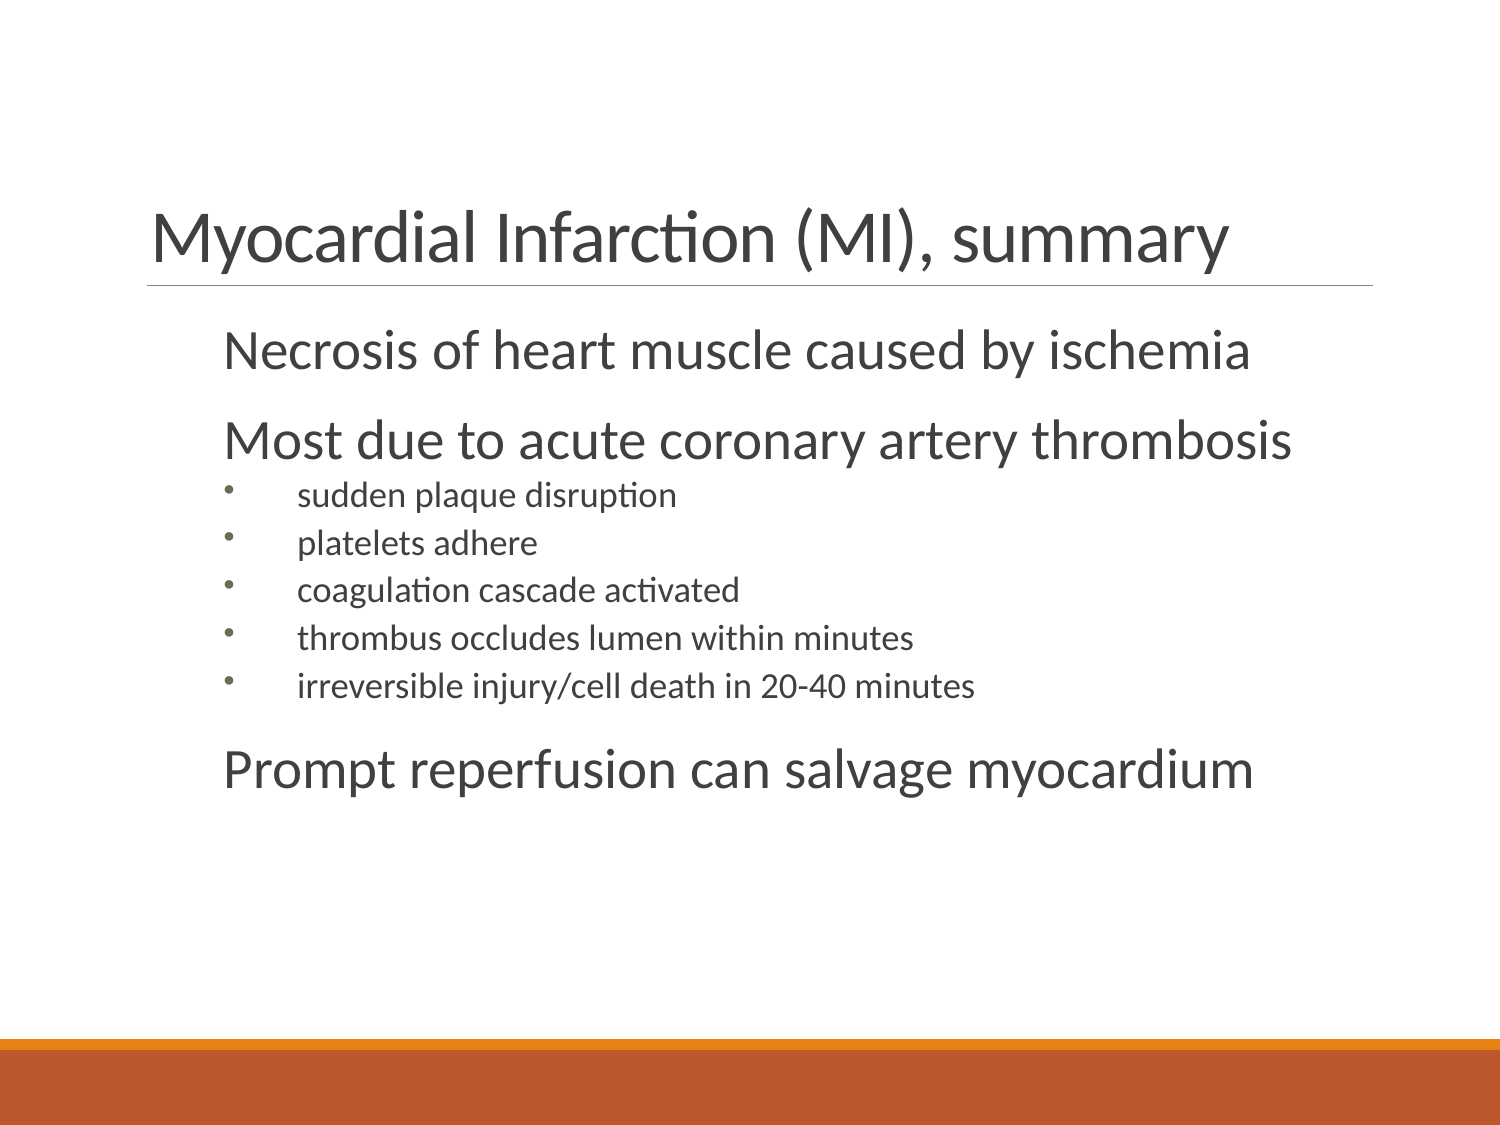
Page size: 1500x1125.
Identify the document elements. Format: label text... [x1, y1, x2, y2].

list Necrosis of heart muscle caused by ischemia Most due to acute coronary artery thrombosis sudden plaque disruption platelets adhere coagulation cascade activated thrombus occludes lumen within minutes irreversible injury/cell death in 20-40 minutes Prompt reperfusion can salvage myocardium [150, 312, 1388, 813]
title Myocardial Infarction (MI), summary [135, 47, 1373, 285]
